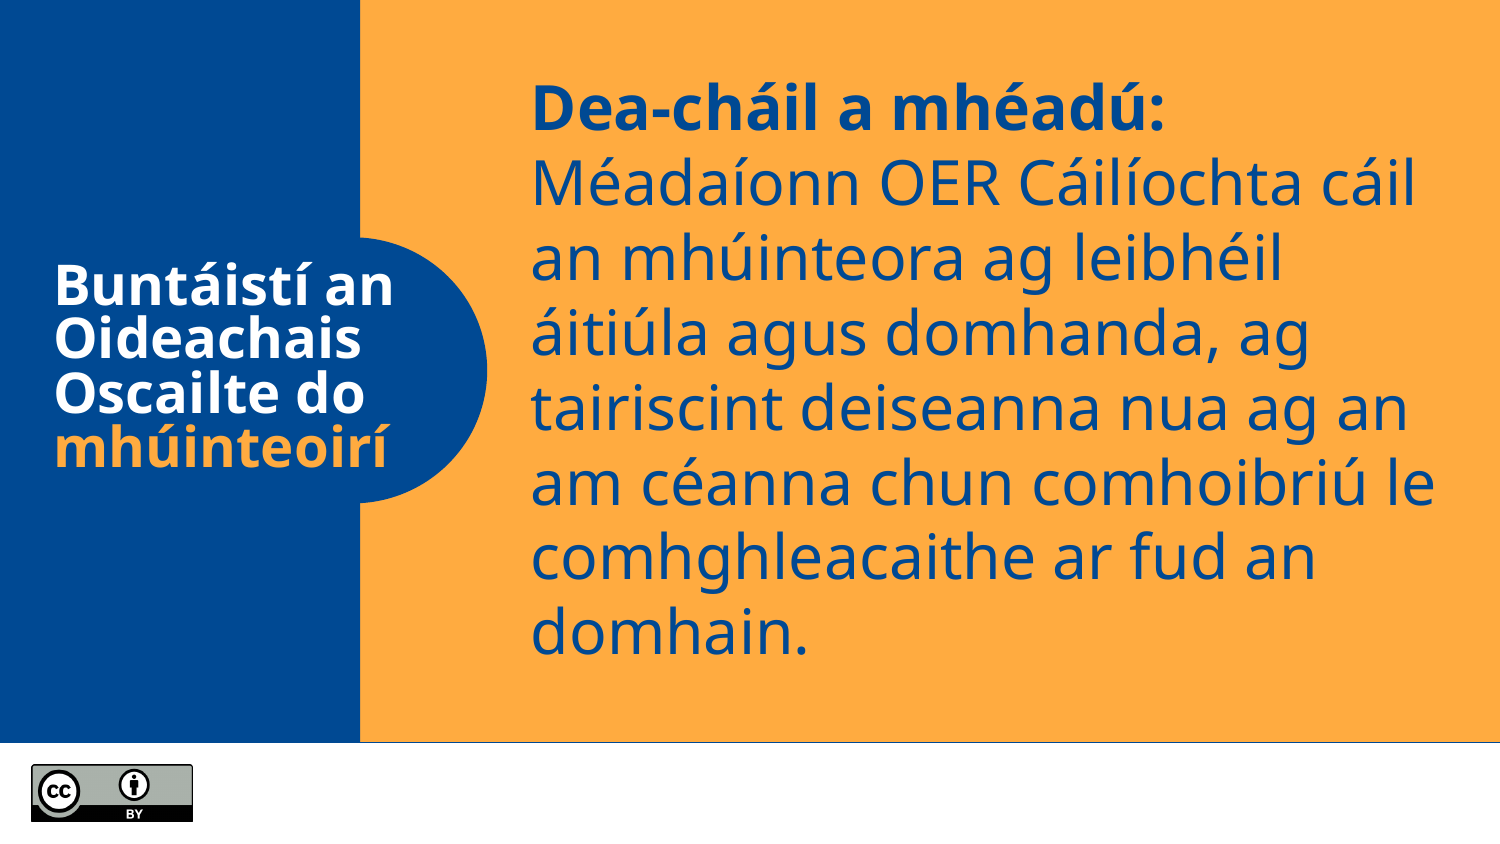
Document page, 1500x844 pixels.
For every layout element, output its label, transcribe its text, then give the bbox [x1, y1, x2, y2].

text_box [0, 750, 1500, 844]
text_box Buntáistí an Oideachais Oscailte do mhúinteoirí [38, 246, 421, 493]
picture [31, 764, 193, 822]
text_box [304, 237, 401, 246]
text_box [421, 255, 488, 485]
text_box Dea-cháil a mhéadú: Méadaíonn OER Cáilíochta cáil an mhúinteora ag leibhéil áitiúla agus domhanda, ag tairiscint deiseanna nua ag an am céanna chun comhoibriú le comhghleacaithe ar fud an domhain. [515, 52, 1466, 683]
text_box [300, 493, 405, 504]
text_box [0, 0, 361, 742]
